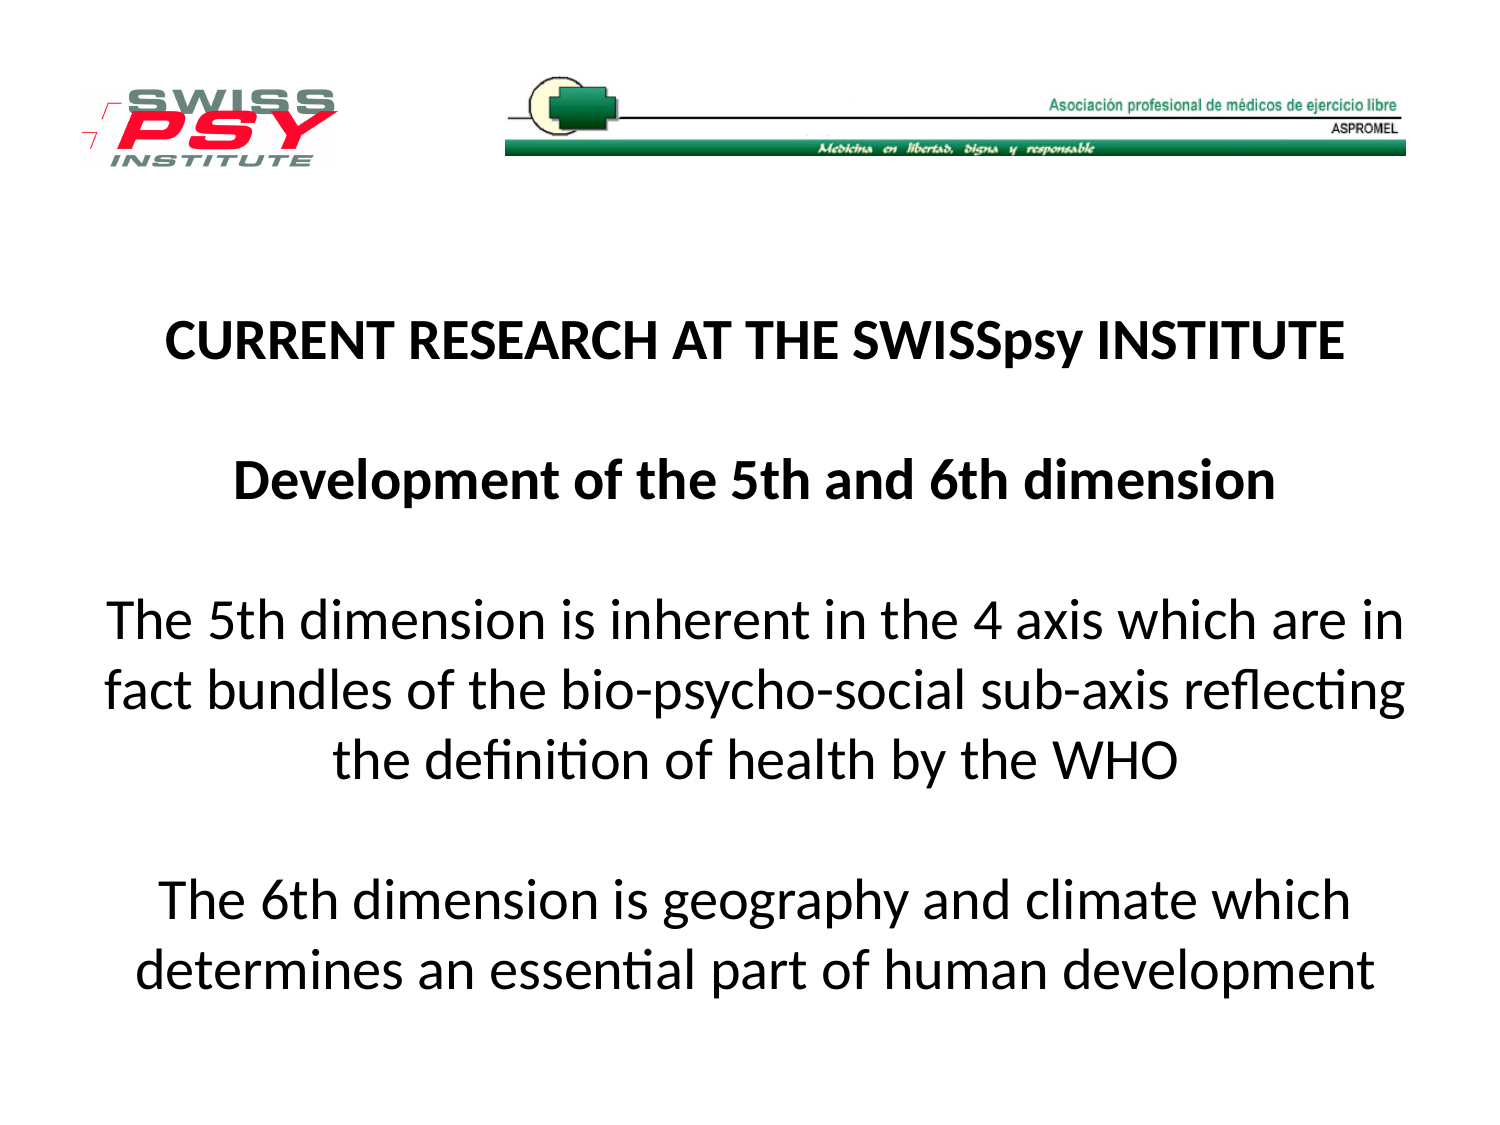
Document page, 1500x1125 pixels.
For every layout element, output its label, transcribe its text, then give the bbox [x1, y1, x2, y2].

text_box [505, 72, 1406, 157]
text_box CURRENT RESEARCH AT THE SWISSpsy INSTITUTE Development of the 5th and 6th dimension The 5th dimension is inherent in the 4 axis which are in fact bundles of the bio-psycho-social sub-axis reflecting the definition of health by the WHO The 6th dimension is geography and climate which determines an essential part of human development [80, 294, 1431, 1009]
picture [80, 87, 339, 169]
